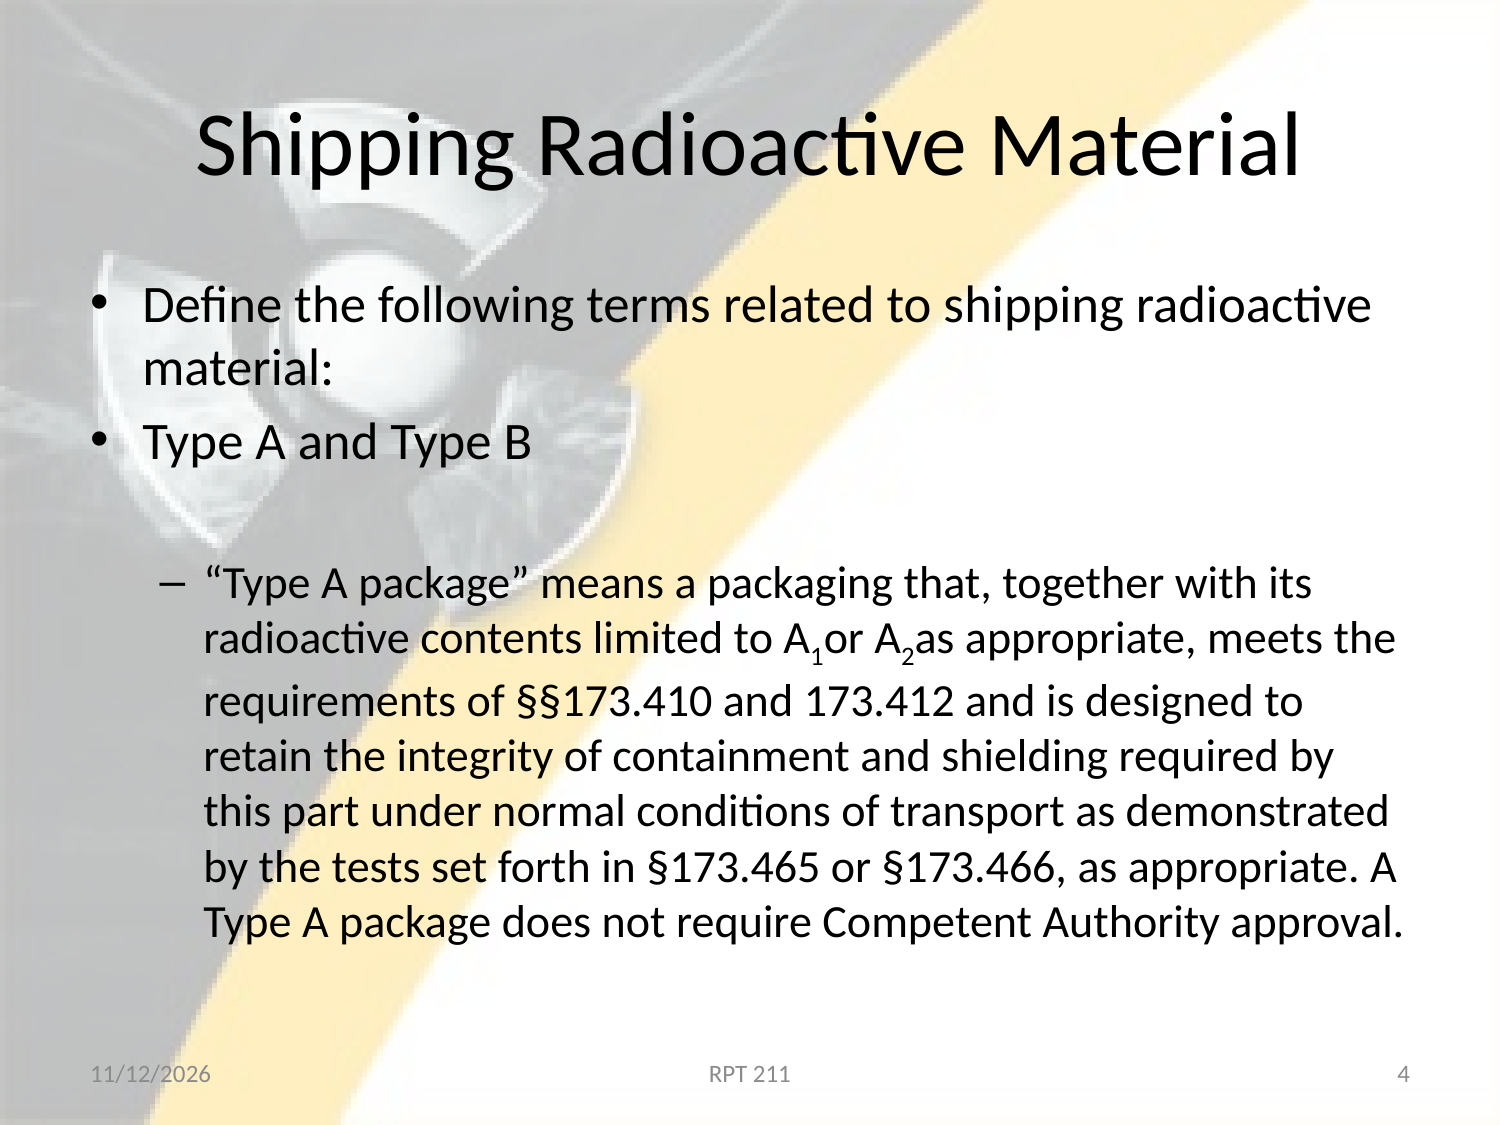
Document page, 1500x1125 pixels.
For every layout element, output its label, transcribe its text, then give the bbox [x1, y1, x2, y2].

title Shipping Radioactive Material [75, 45, 1425, 233]
list Define the following terms related to shipping radioactive material: Type A and Type B “Type A package” means a packaging that, together with its radioactive contents limited to A1or A2as appropriate, meets the requirements of §§173.410 and 173.412 and is designed to retain the integrity of containment and shielding required by this part under normal conditions of transport as demonstrated by the tests set forth in §173.465 or §173.466, as appropriate. A Type A package does not require Competent Authority approval. [75, 262, 1425, 1005]
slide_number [75, 1042, 425, 1103]
slide_number 4 [1074, 1042, 1425, 1103]
footer RPT 211 [512, 1042, 988, 1103]
